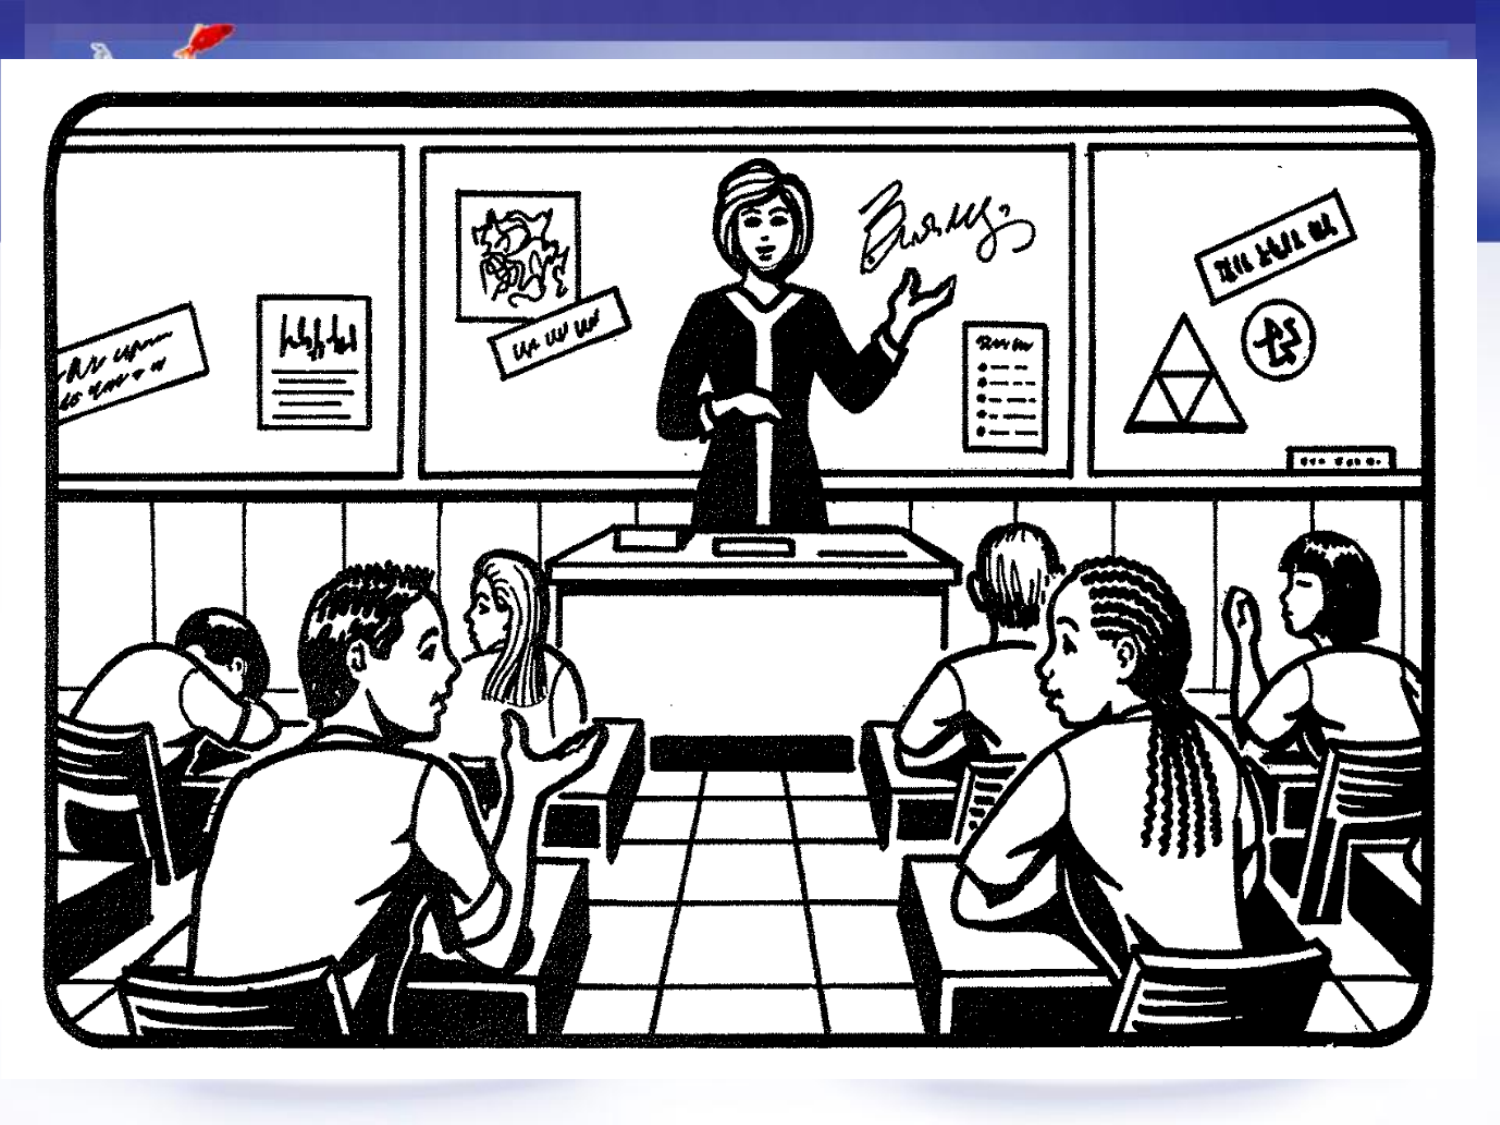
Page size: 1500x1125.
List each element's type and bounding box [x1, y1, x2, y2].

picture [0, 60, 228, 1125]
list [228, 0, 1249, 1125]
picture [0, 0, 228, 59]
picture [1249, 0, 1500, 1125]
